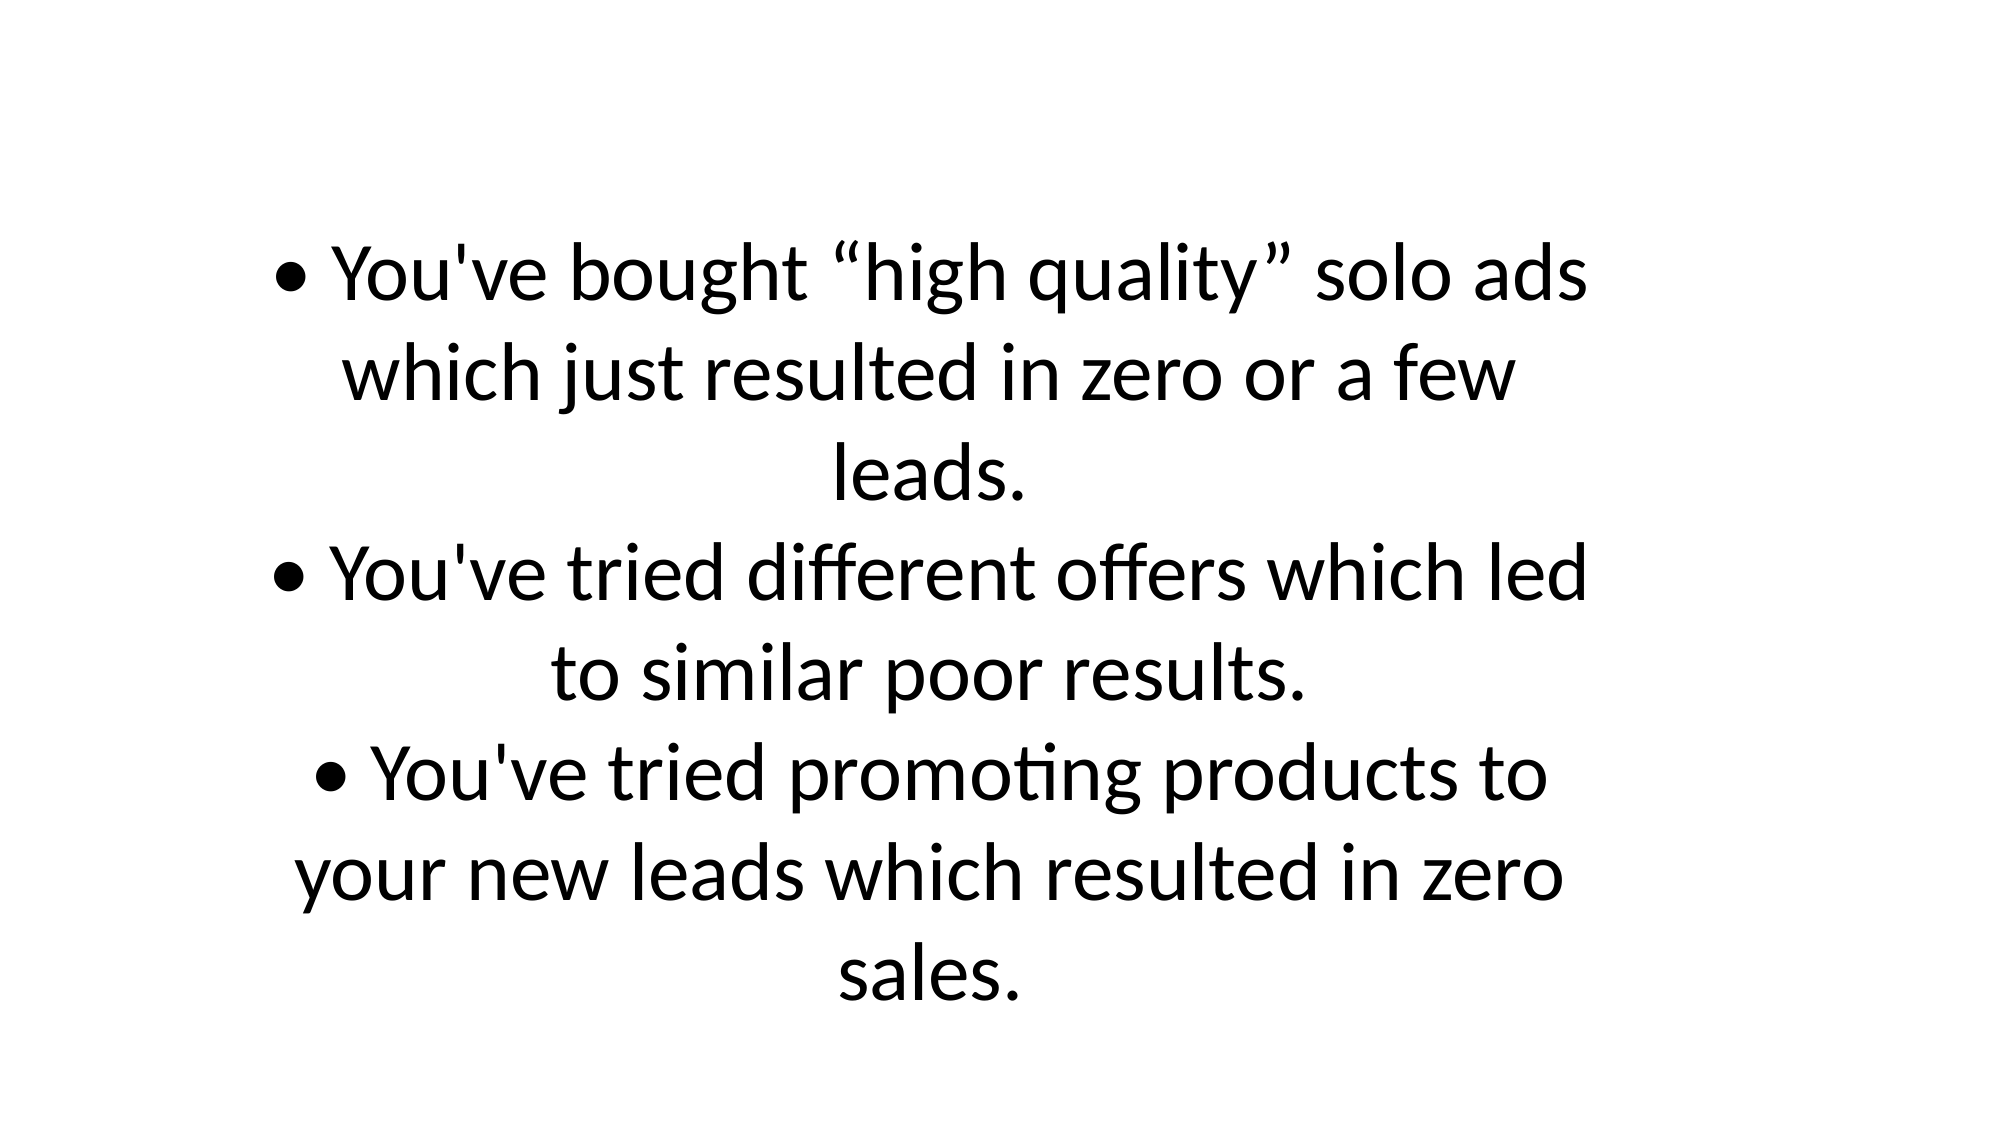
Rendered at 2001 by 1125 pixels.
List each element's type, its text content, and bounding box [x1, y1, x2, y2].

text_box • You've bought “high quality” solo ads which just resulted in zero or a few leads. • You've tried different offers which led to similar poor results. • You've tried promoting products to your new leads which resulted in zero sales. [224, 209, 1637, 1025]
